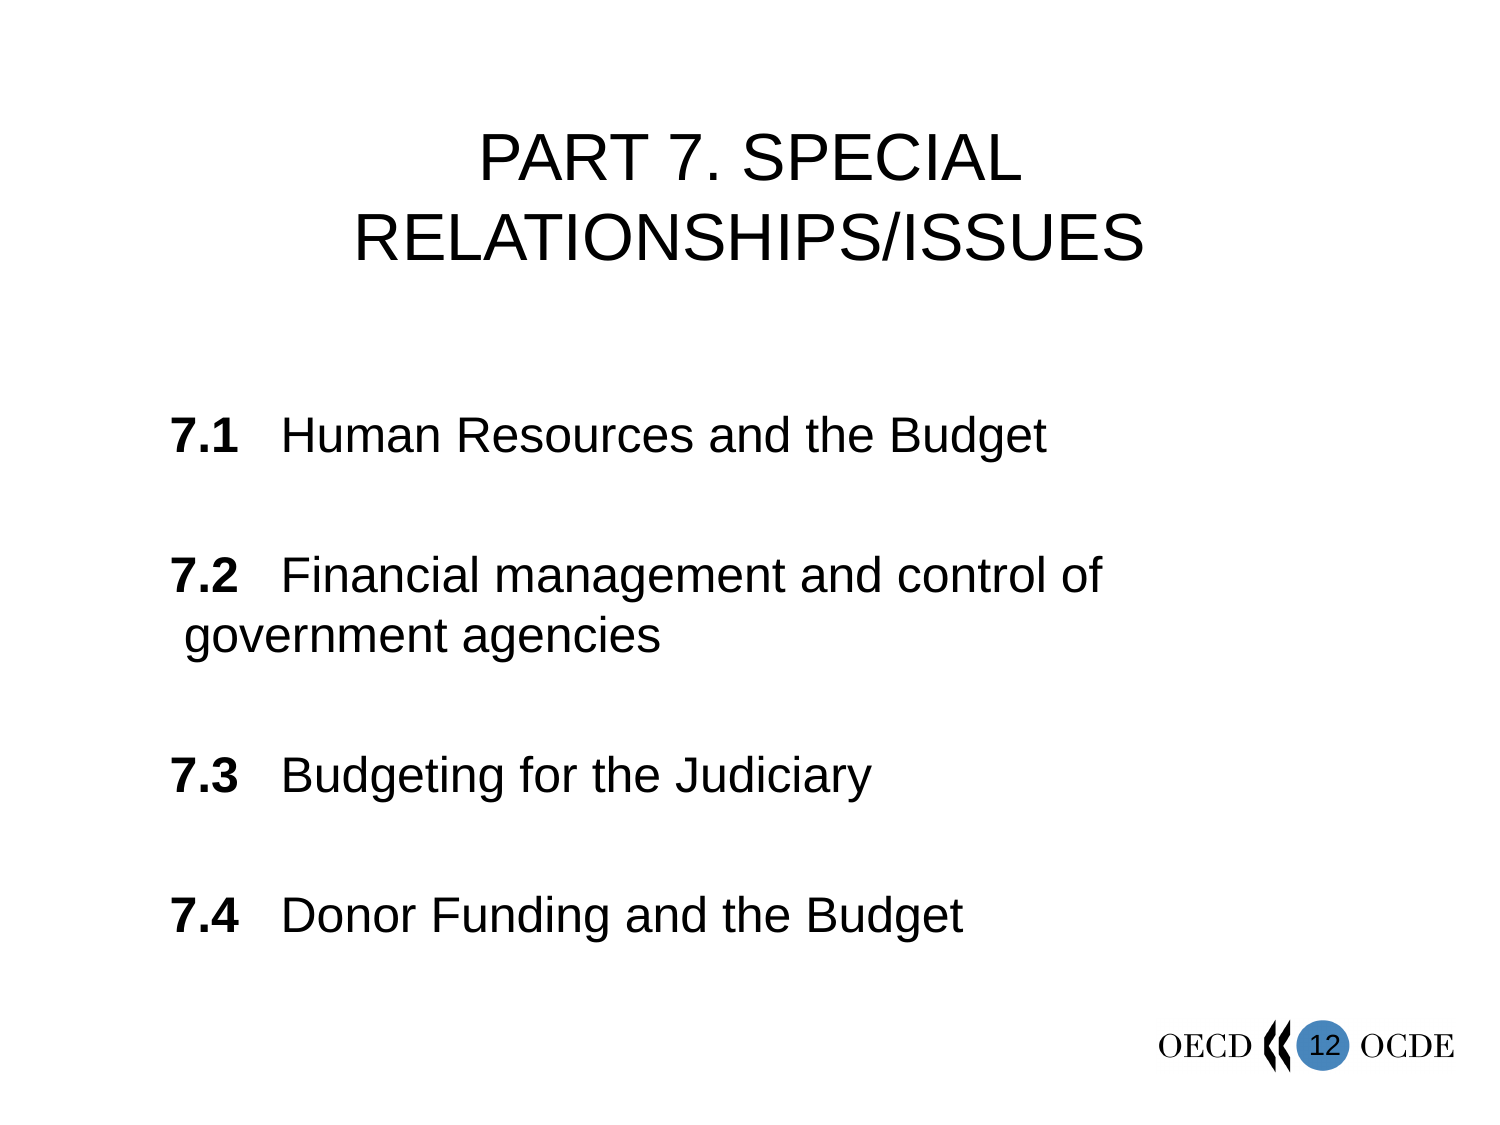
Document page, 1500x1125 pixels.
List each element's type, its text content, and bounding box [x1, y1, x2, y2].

title PART 7. SPECIAL RELATIONSHIPS/ISSUES [112, 99, 1388, 288]
picture [1156, 1018, 1456, 1074]
list 7.1 Human Resources and the Budget 7.2 Financial management and control of government agencies 7.3 Budgeting for the Judiciary 7.4 Donor Funding and the Budget [112, 324, 1388, 1001]
